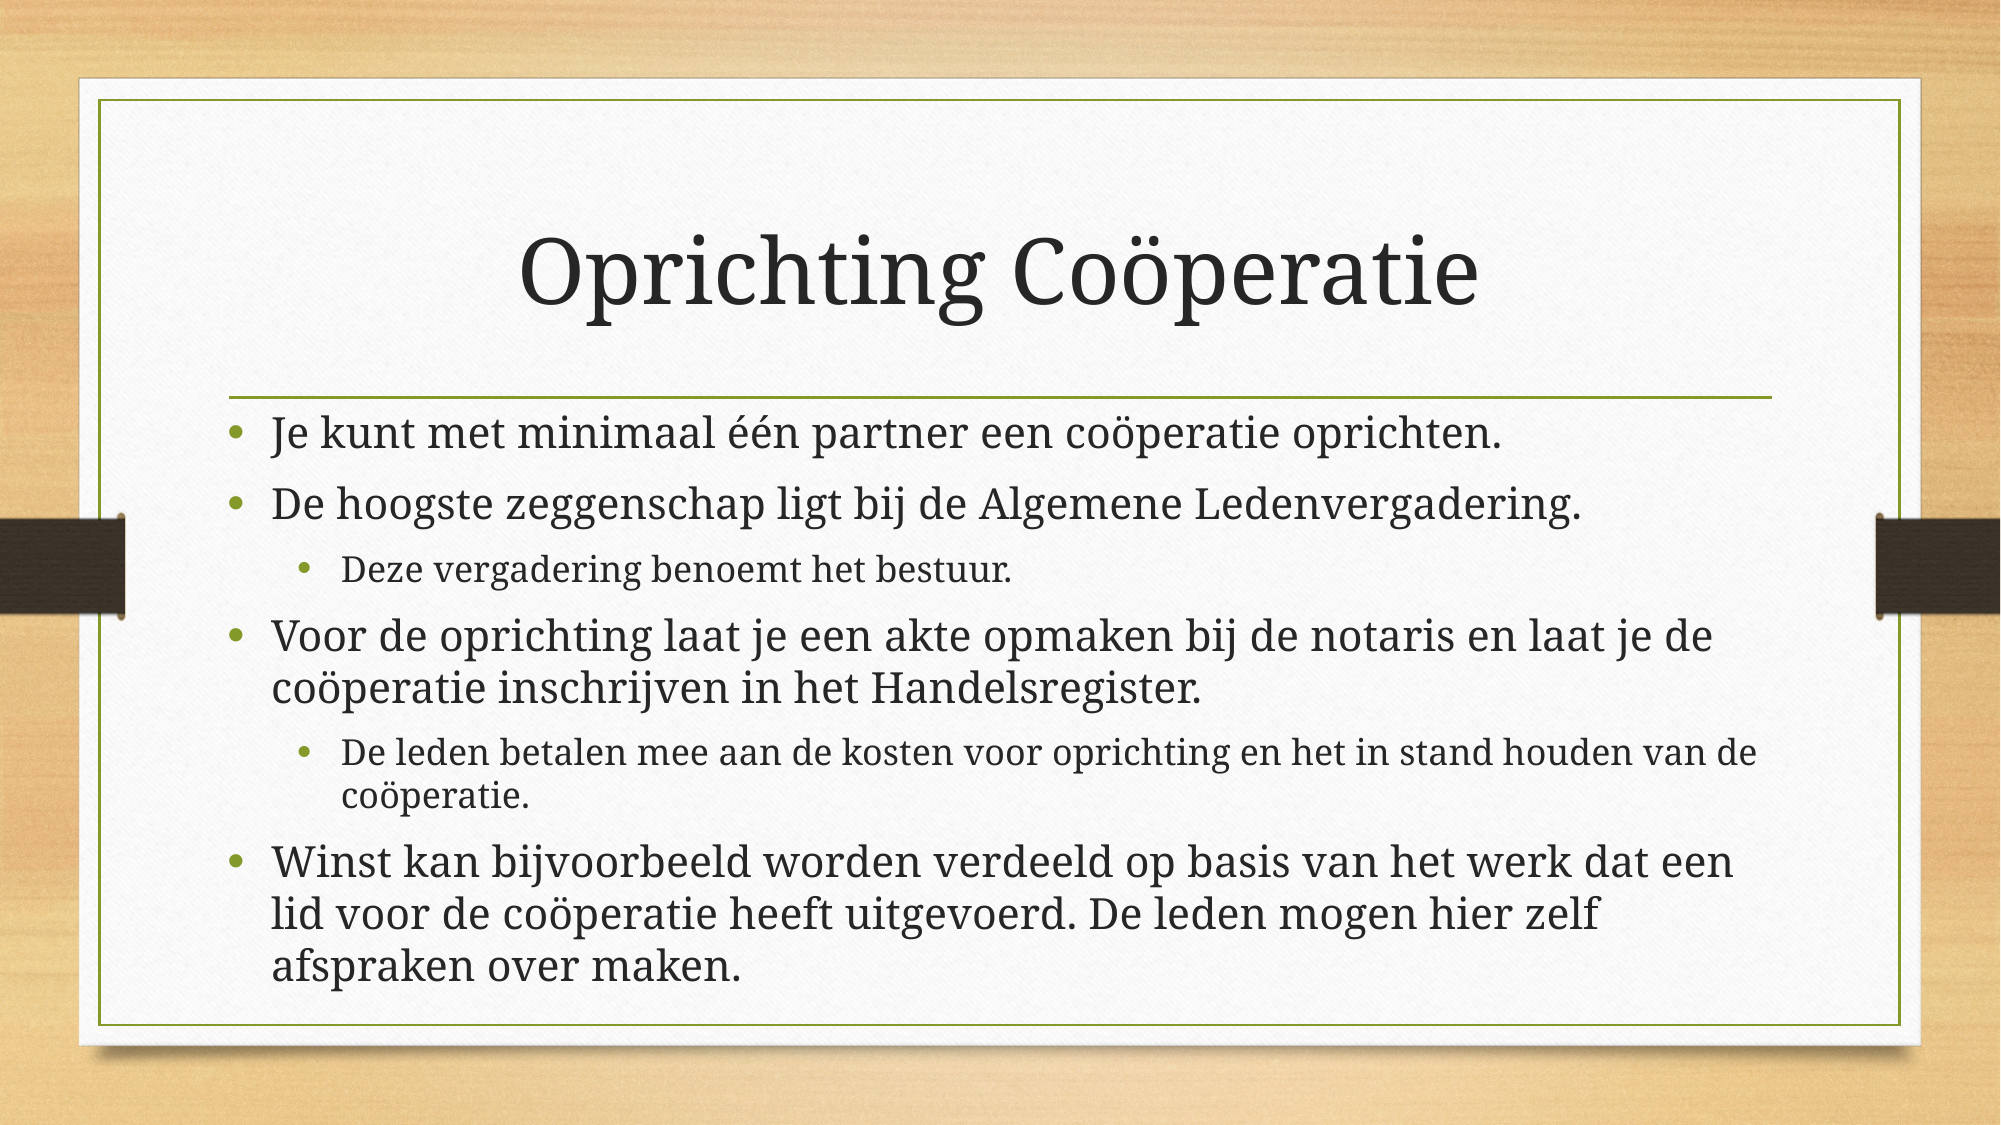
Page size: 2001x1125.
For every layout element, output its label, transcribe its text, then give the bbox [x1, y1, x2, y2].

list Je kunt met minimaal één partner een coöperatie oprichten. De hoogste zeggenschap ligt bij de Algemene Ledenvergadering. Deze vergadering benoemt het bestuur. Voor de oprichting laat je een akte opmaken bij de notaris en laat je de coöperatie inschrijven in het Handelsregister. De leden betalen mee aan de kosten voor oprichting en het in stand houden van de coöperatie. Winst kan bijvoorbeeld worden verdeeld op basis van het werk dat een lid voor de coöperatie heeft uitgevoerd. De leden mogen hier zelf afspraken over maken. [212, 398, 1788, 1004]
title Oprichting Coöperatie [212, 161, 1788, 375]
picture [0, 0, 2001, 1125]
